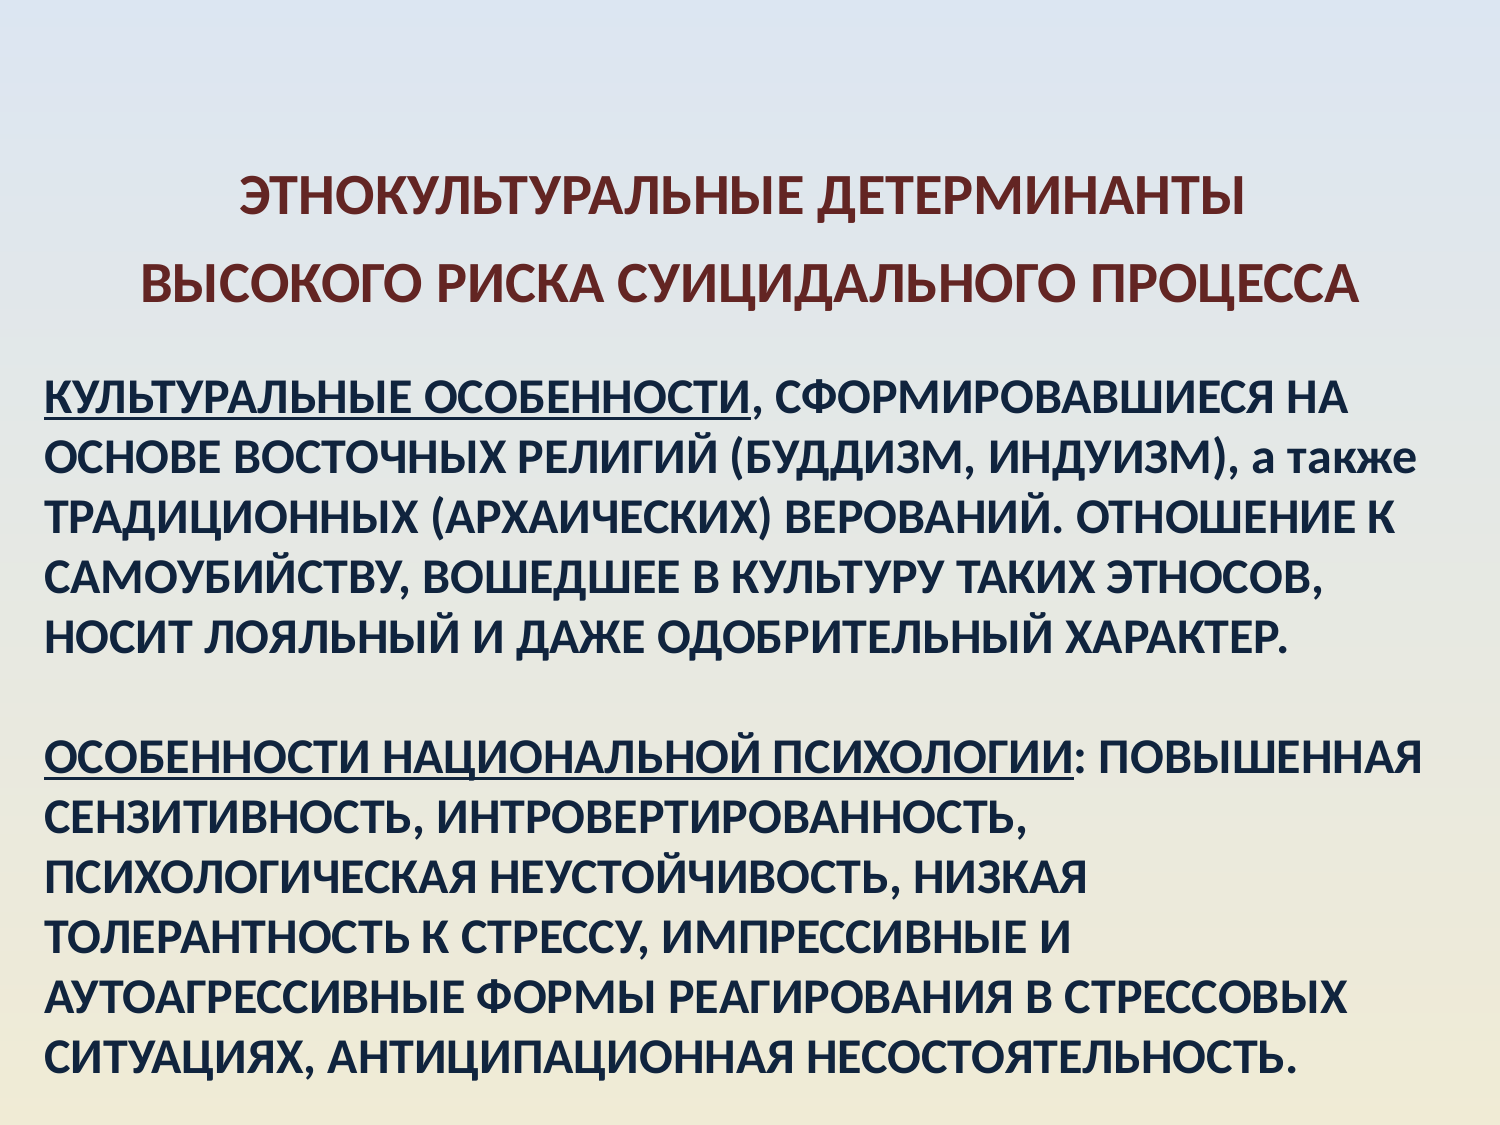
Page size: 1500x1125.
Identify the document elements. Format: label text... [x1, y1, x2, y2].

text_box ЭТНОКУЛЬТУРАЛЬНЫЕ ДЕТЕРМИНАНТЫ ВЫСОКОГО РИСКА СУИЦИДАЛЬНОГО ПРОЦЕССА КУЛЬТУРАЛЬНЫЕ ОСОБЕННОСТИ, СФОРМИРОВАВШИЕСЯ НА ОСНОВЕ ВОСТОЧНЫХ РЕЛИГИЙ (БУДДИЗМ, ИНДУИЗМ), а также ТРАДИЦИОННЫХ (АРХАИЧЕСКИХ) ВЕРОВАНИЙ. ОТНОШЕНИЕ К САМОУБИЙСТВУ, ВОШЕДШЕЕ В КУЛЬТУРУ ТАКИХ ЭТНОСОВ, НОСИТ ЛОЯЛЬНЫЙ И ДАЖЕ ОДОБРИТЕЛЬНЫЙ ХАРАКТЕР. ОСОБЕННОСТИ НАЦИОНАЛЬНОЙ ПСИХОЛОГИИ: ПОВЫШЕННАЯ СЕНЗИТИВНОСТЬ, ИНТРОВЕРТИРОВАННОСТЬ, ПСИХОЛОГИЧЕСКАЯ НЕУСТОЙЧИВОСТЬ, НИЗКАЯ ТОЛЕРАНТНОСТЬ К СТРЕССУ, ИМПРЕССИВНЫЕ И АУТОАГРЕССИВНЫЕ ФОРМЫ РЕАГИРОВАНИЯ В СТРЕССОВЫХ СИТУАЦИЯХ, АНТИЦИПАЦИОННАЯ НЕСОСТОЯТЕЛЬНОСТЬ. [29, 131, 1471, 1092]
